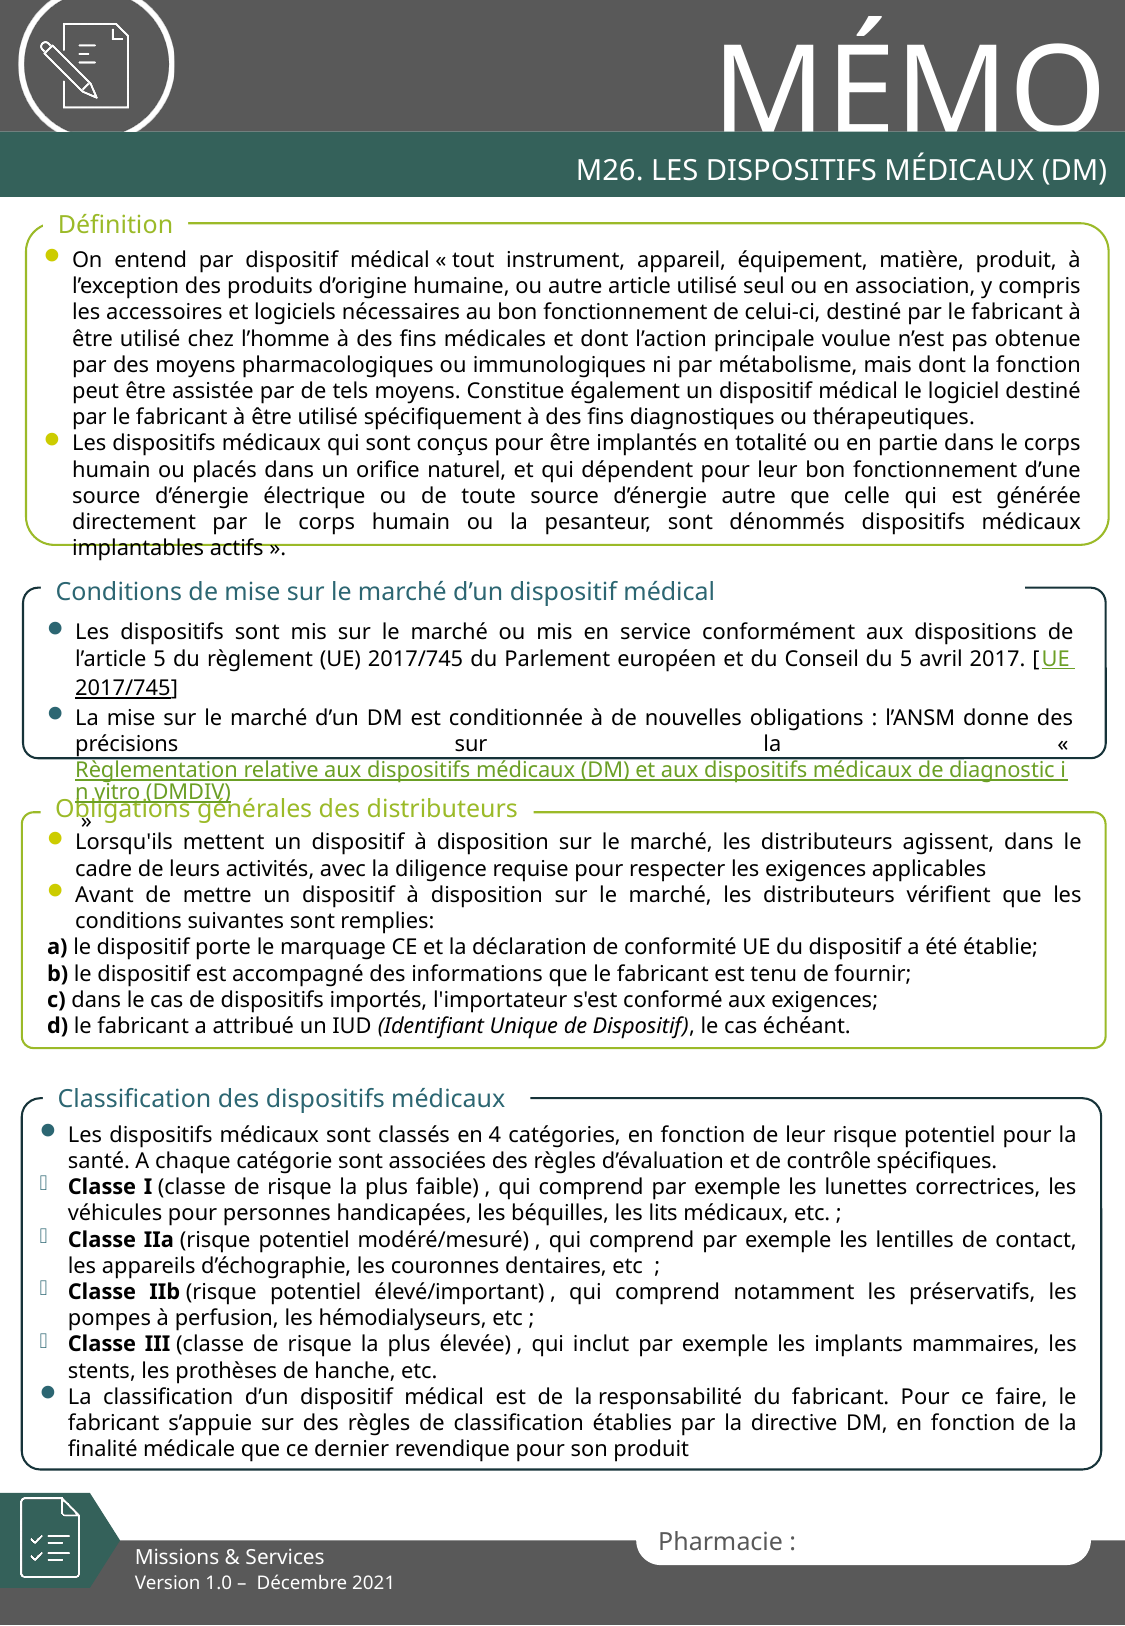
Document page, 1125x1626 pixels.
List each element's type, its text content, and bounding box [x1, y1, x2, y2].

text_box [189, 222, 1110, 540]
text_box [21, 586, 40, 758]
text_box On entend par dispositif médical « tout instrument, appareil, équipement, matière, produit, à l’exception des produits d’origine humaine, ou autre article utilisé seul ou en association, y compris les accessoires et logiciels nécessaires au bon fonctionnement de celui-ci, destiné par le fabricant à être utilisé chez l’homme à des fins médicales et dont l’action principale voulue n’est pas obtenue par des moyens pharmacologiques ou immunologiques ni par métabolisme, mais dont la fonction peut être assistée par de tels moyens. Constitue également un dispositif médical le logiciel destiné par le fabricant à être utilisé spécifiquement à des fins diagnostiques ou thérapeutiques. Les dispositifs médicaux qui sont conçus pour être implantés en totalité ou en partie dans le corps humain ou placés dans un orifice naturel, et qui dépendent pour leur bon fonctionnement d’une source d’énergie électrique ou de toute source d’énergie autre que celle qui est générée directement par le corps humain ou la pesanteur, sont dénommés dispositifs médicaux implantables actifs ». [29, 238, 1098, 568]
text_box [20, 811, 1107, 1050]
title M26. Les dispositifs médicaux (DM) [33, 147, 1123, 195]
text_box Lorsqu'ils mettent un dispositif à disposition sur le marché, les distributeurs agissent, dans le cadre de leurs activités, avec la diligence requise pour respecter les exigences applicables Avant de mettre un dispositif à disposition sur le marché, les distributeurs vérifient que les conditions suivantes sont remplies: a) le dispositif porte le marquage CE et la déclaration de conformité UE du dispositif a été établie; b) le dispositif est accompagné des informations que le fabricant est tenu de fournir; c) dans le cas de dispositifs importés, l'importateur s'est conformé aux exigences; d) le fabricant a attribué un IUD (Identifiant Unique de Dispositif), le cas échéant. [32, 820, 1099, 1046]
text_box Les dispositifs sont mis sur le marché ou mis en service conformément aux dispositions de l’article 5 du règlement (UE) 2017/745 du Parlement européen et du Conseil du 5 avril 2017. [UE 2017/745] La mise sur le marché d’un DM est conditionnée à de nouvelles obligations : l’ANSM donne des précisions sur la « Règlementation relative aux dispositifs médicaux (DM) et aux dispositifs médicaux de diagnostic in vitro (DMDIV) » [32, 610, 1091, 819]
text_box [20, 1097, 42, 1462]
text_box Classification des dispositifs médicaux [42, 1075, 531, 1112]
text_box [531, 1097, 1103, 1467]
text_box Conditions de mise sur le marché d’un dispositif médical [40, 567, 1025, 613]
text_box Les dispositifs médicaux sont classés en 4 catégories, en fonction de leur risque potentiel pour la santé. A chaque catégorie sont associées des règles d’évaluation et de contrôle spécifiques. Classe I (classe de risque la plus faible) , qui comprend par exemple les lunettes correctrices, les véhicules pour personnes handicapées, les béquilles, les lits médicaux, etc. ; Classe IIa (risque potentiel modéré/mesuré) , qui comprend par exemple les lentilles de contact, les appareils d’échographie, les couronnes dentaires, etc ; Classe IIb (risque potentiel élevé/important) , qui comprend notamment les préservatifs, les pompes à perfusion, les hémodialyseurs, etc ; Classe III (classe de risque la plus élevée) , qui inclut par exemple les implants mammaires, les stents, les prothèses de hanche, etc. La classification d’un dispositif médical est de la responsabilité du fabricant. Pour ce faire, le fabricant s’appuie sur des règles de classification établies par la directive DM, en fonction de la finalité médicale que ce dernier revendique pour son produit [24, 1112, 1094, 1469]
text_box [1025, 586, 1107, 760]
text_box Définition [43, 201, 189, 238]
text_box Obligations générales des distributeurs [40, 819, 534, 830]
picture [18, 0, 175, 132]
text_box [24, 224, 43, 532]
picture [20, 1497, 80, 1578]
